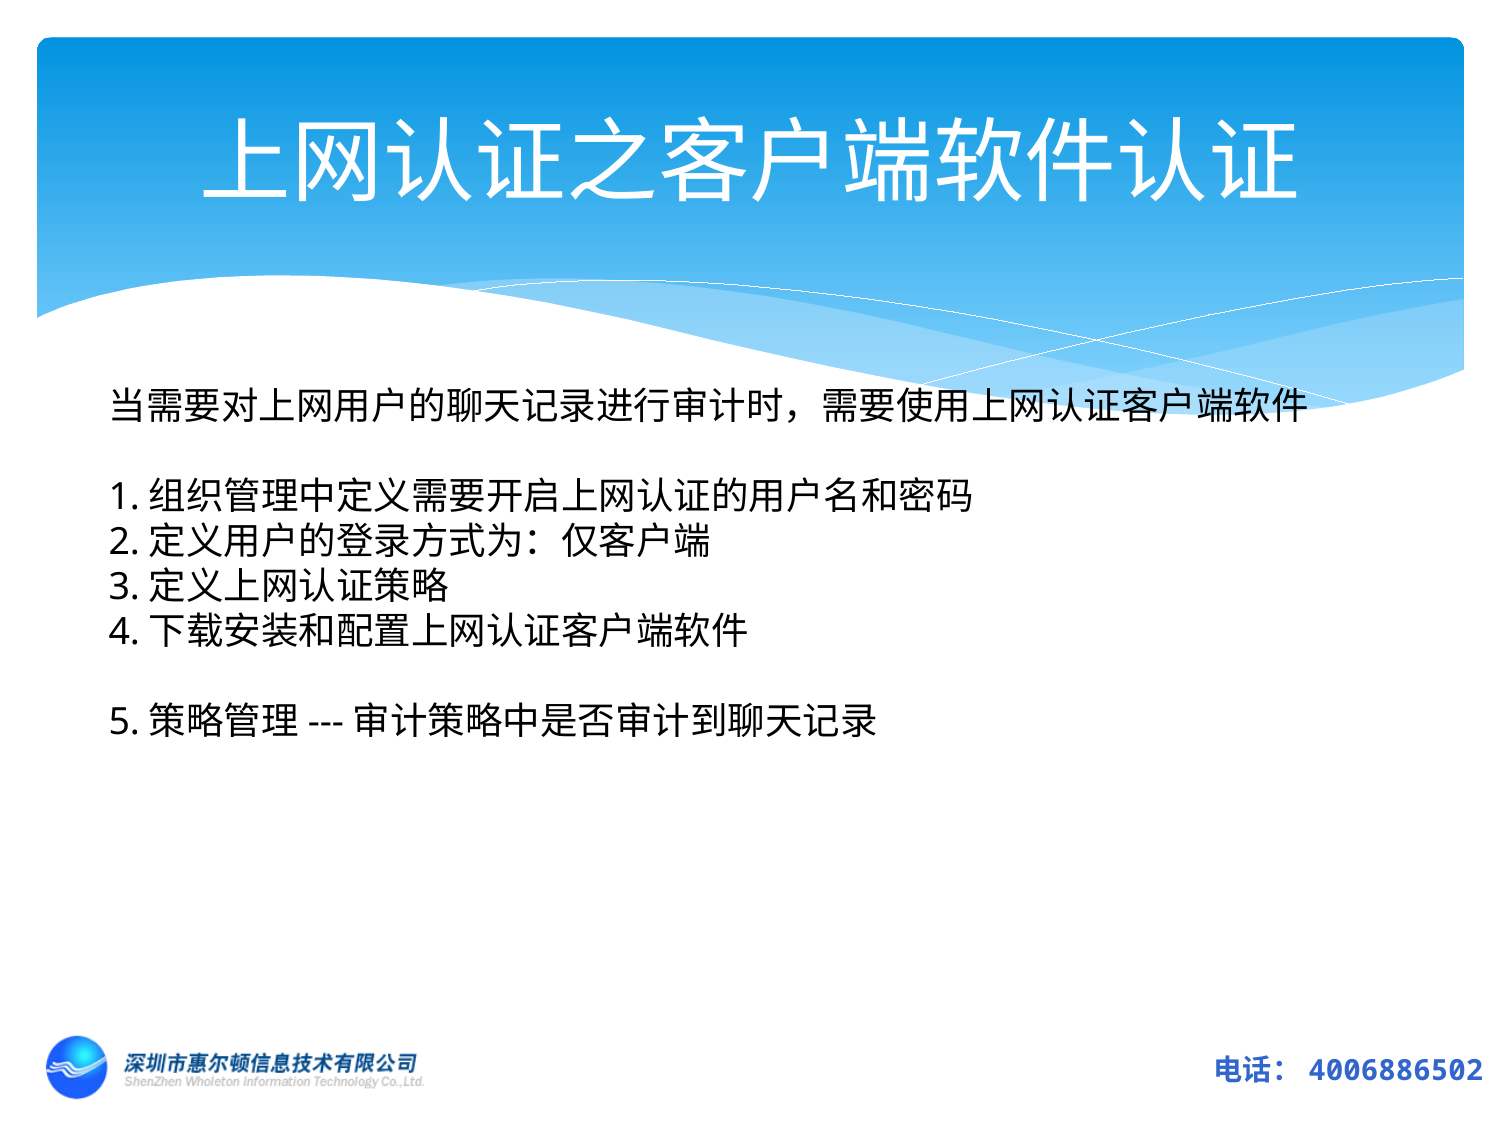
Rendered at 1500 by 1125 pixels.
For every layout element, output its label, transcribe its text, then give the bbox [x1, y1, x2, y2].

picture [24, 1024, 438, 1110]
title 上网认证之客户端软件认证 [74, 55, 1426, 262]
text_box 当需要对上网用户的聊天记录进行审计时，需要使用上网认证客户端软件 1.组织管理中定义需要开启上网认证的用户名和密码 2.定义用户的登录方式为：仅客户端 3.定义上网认证策略 4.下载安装和配置上网认证客户端软件 5.策略管理---审计策略中是否审计到聊天记录 [93, 374, 1395, 795]
